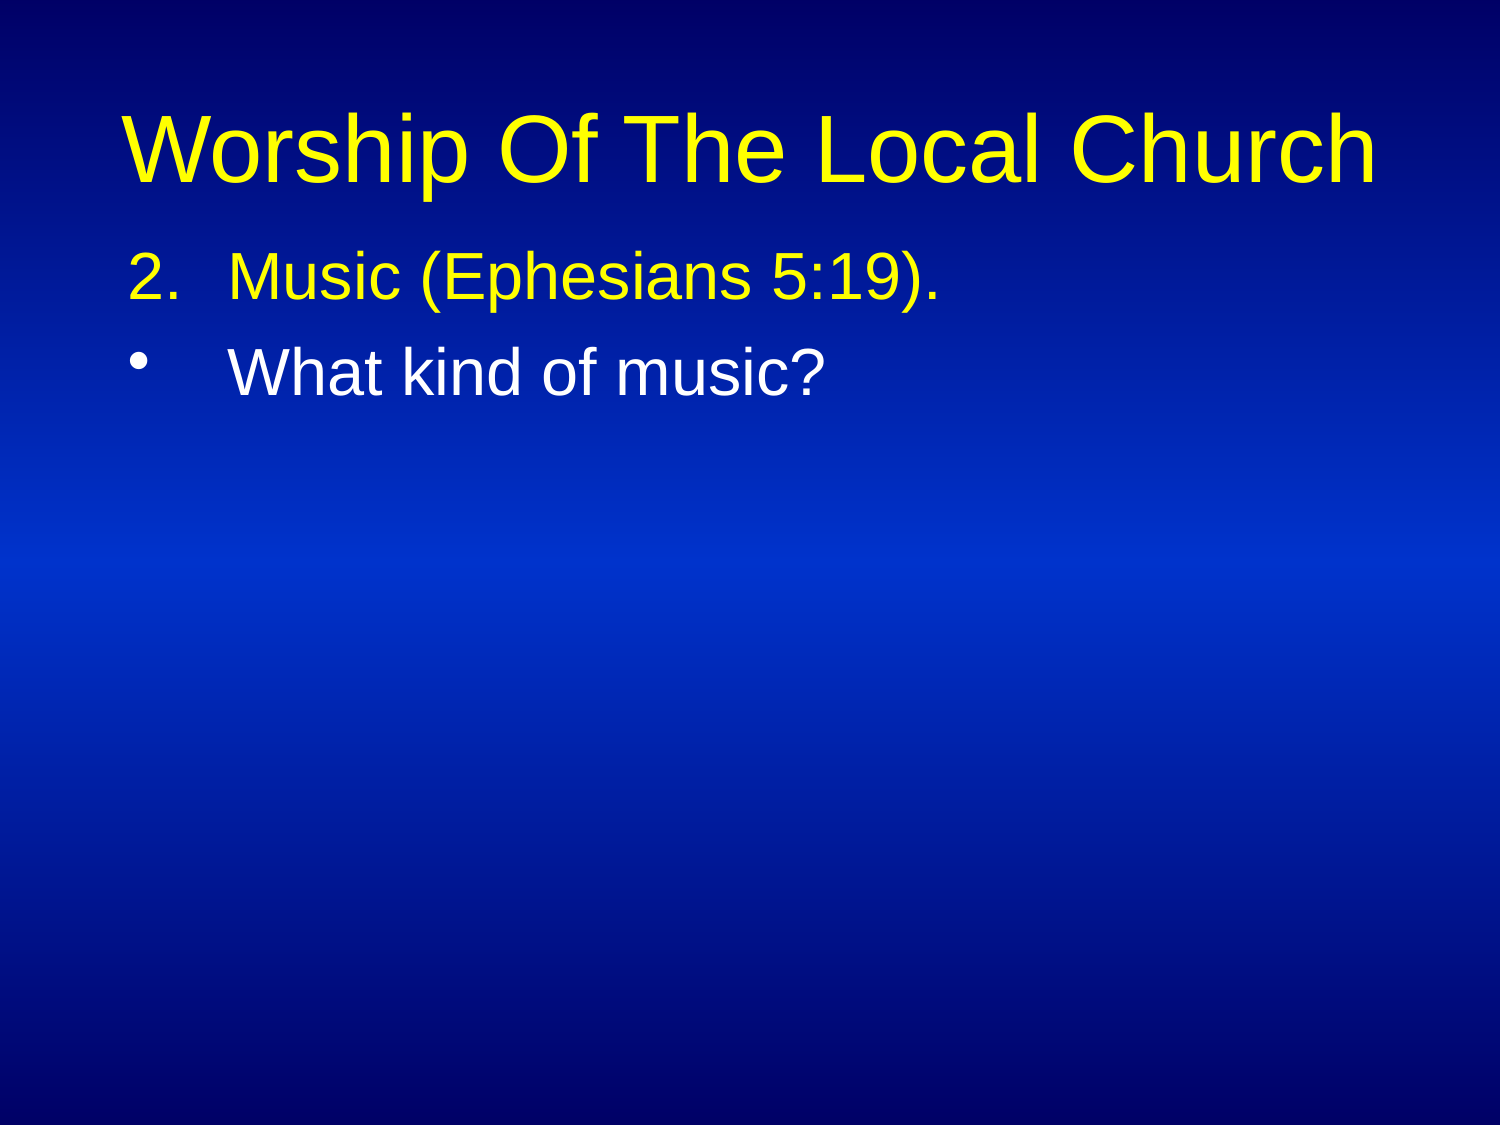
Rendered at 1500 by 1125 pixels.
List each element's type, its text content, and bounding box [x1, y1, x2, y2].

list Music (Ephesians 5:19). What kind of music? [112, 224, 1463, 1125]
title Worship Of The Local Church [37, 50, 1463, 238]
